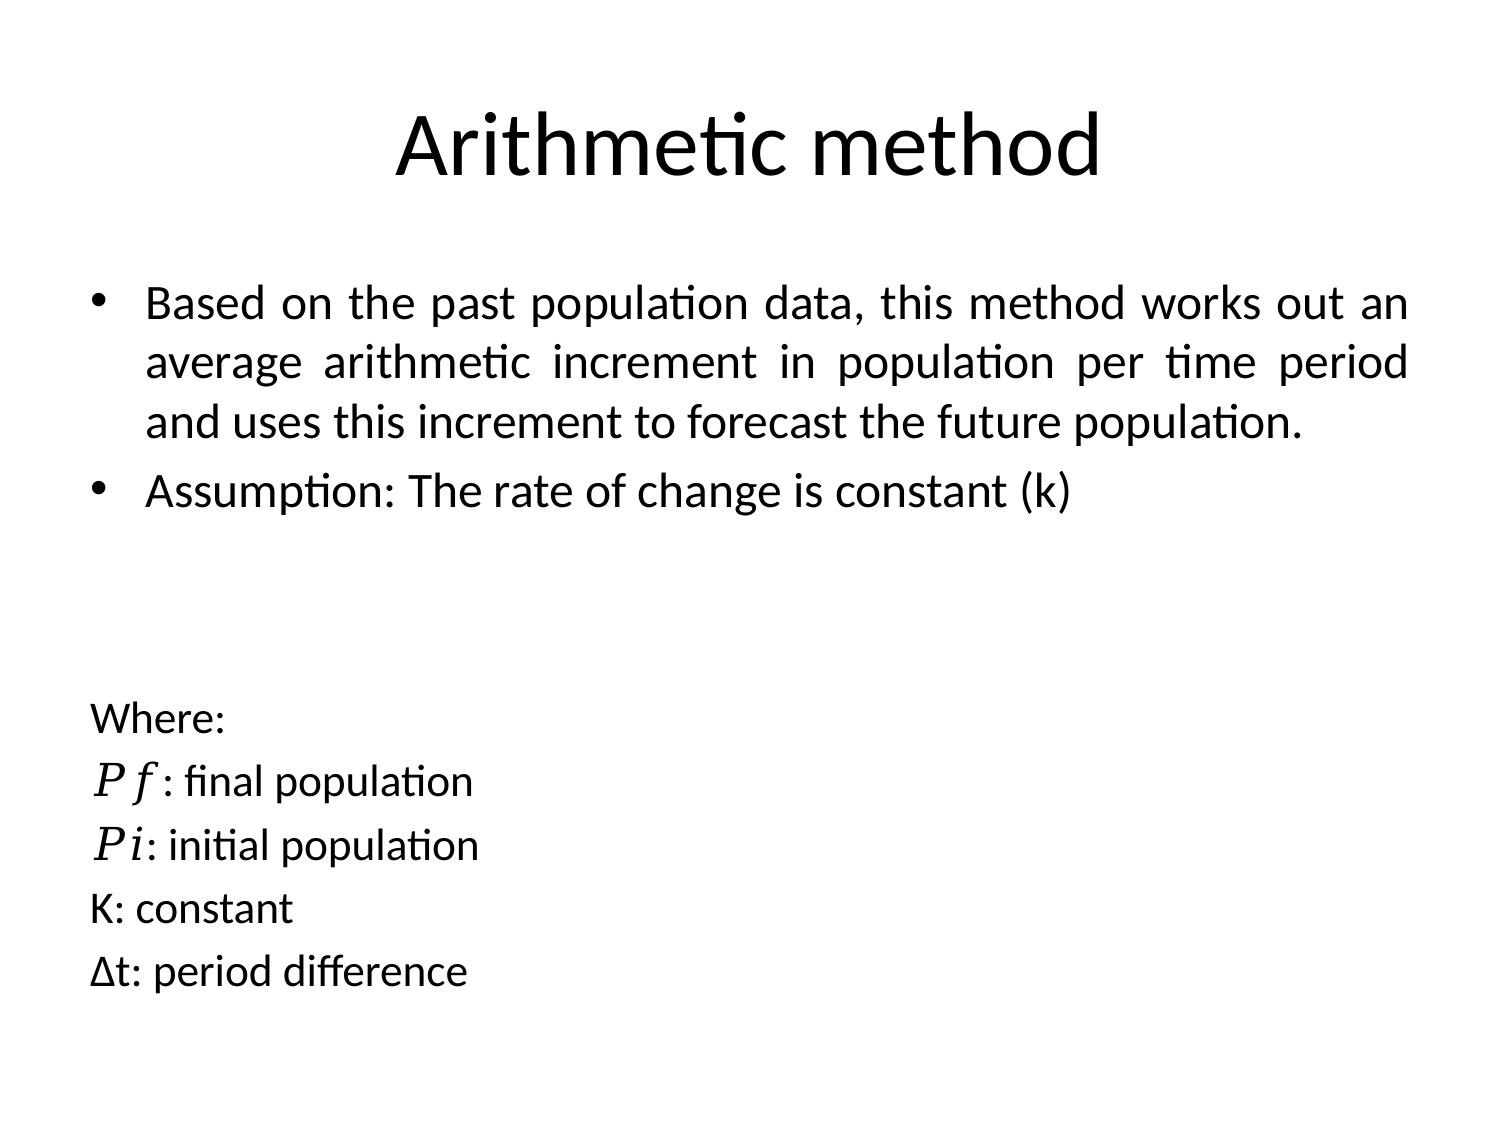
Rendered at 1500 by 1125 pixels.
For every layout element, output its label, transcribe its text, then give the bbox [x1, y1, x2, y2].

title Arithmetic method [75, 45, 1425, 233]
